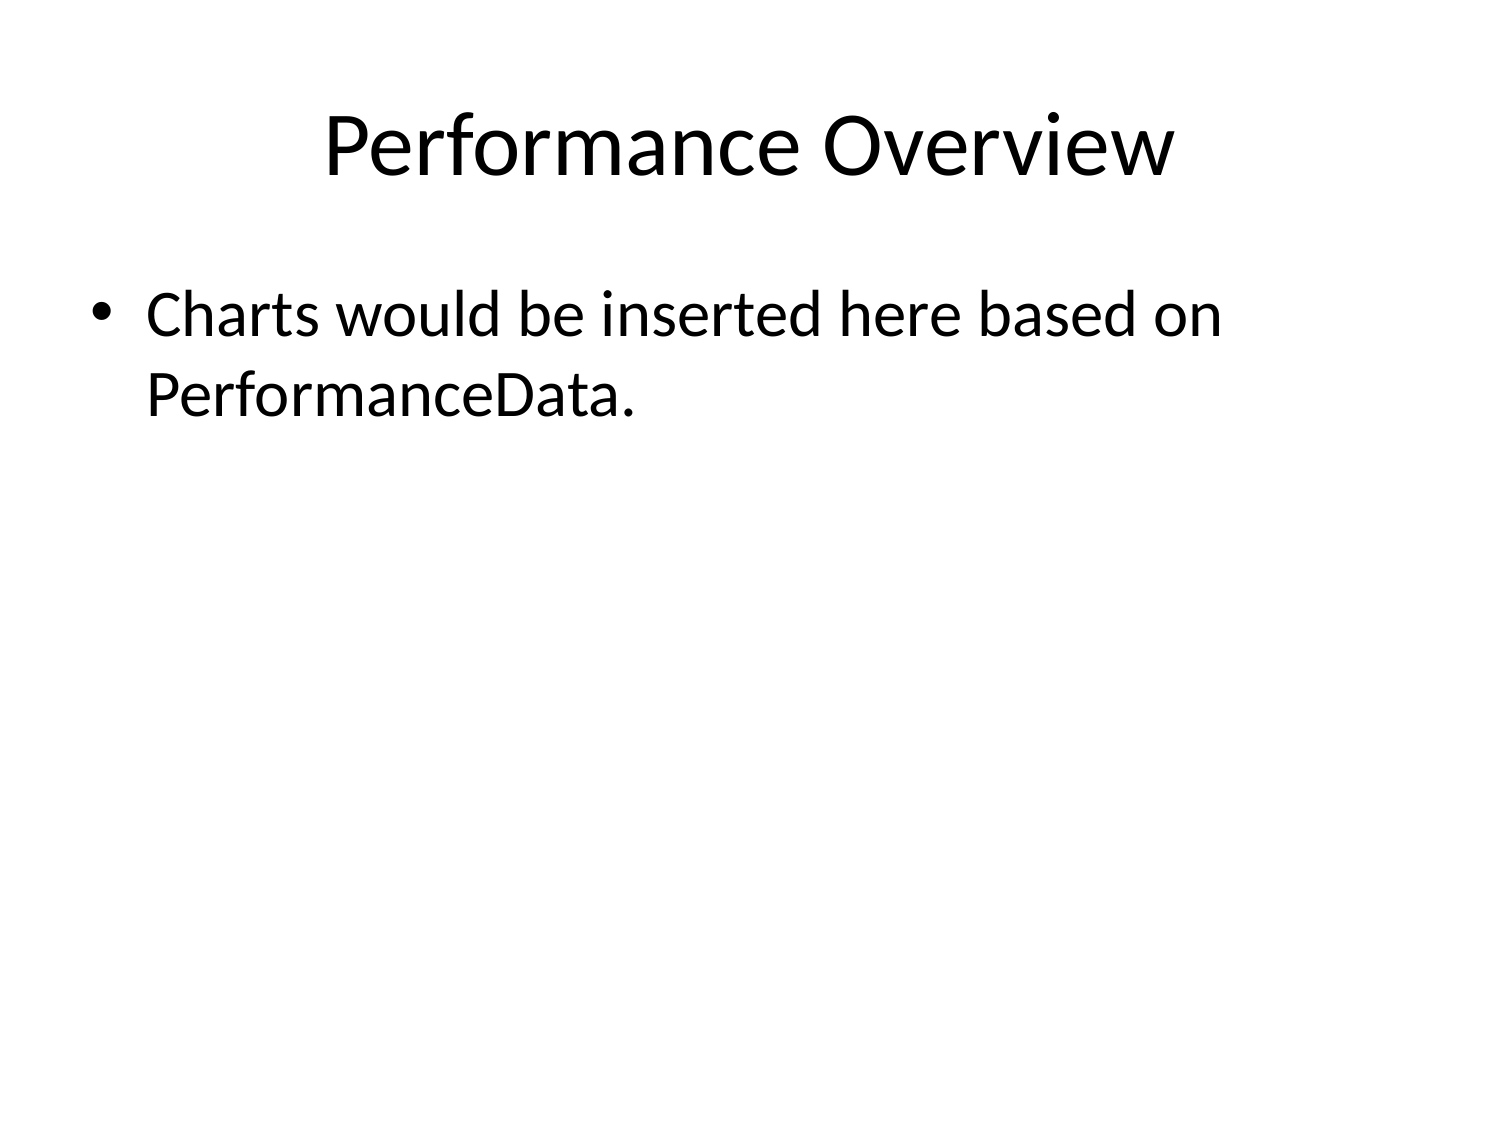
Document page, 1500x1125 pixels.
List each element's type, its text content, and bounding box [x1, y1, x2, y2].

title Performance Overview [75, 45, 1425, 233]
list Charts would be inserted here based on PerformanceData. [75, 262, 1425, 1005]
